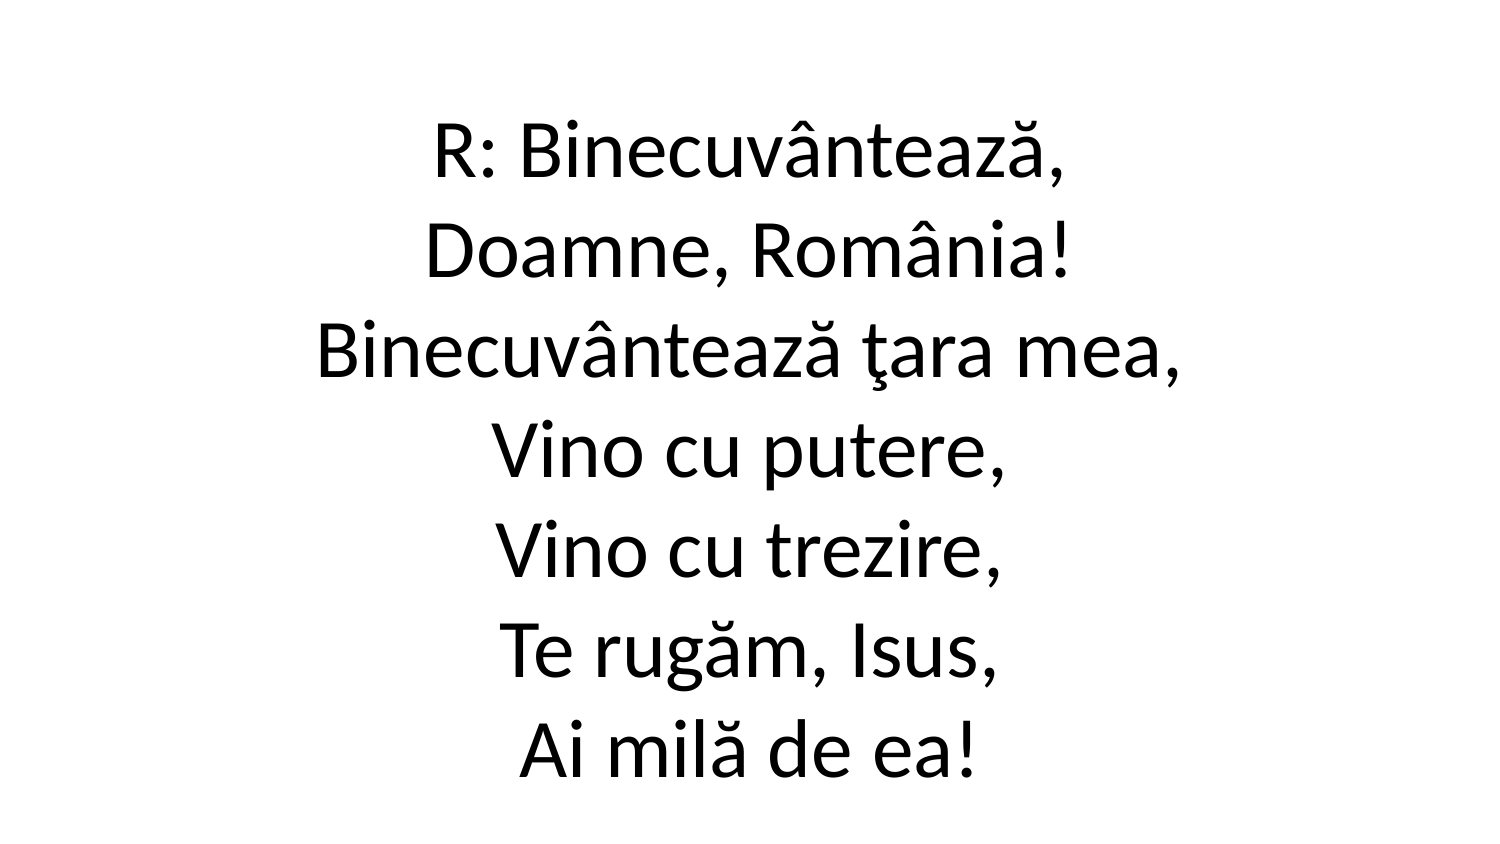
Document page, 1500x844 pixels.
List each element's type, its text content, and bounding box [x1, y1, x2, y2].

text_box R: Binecuvântează, Doamne, România! Binecuvântează ţara mea, Vino cu putere, Vino cu trezire, Te rugăm, Isus, Ai milă de ea! [300, 42, 1199, 802]
